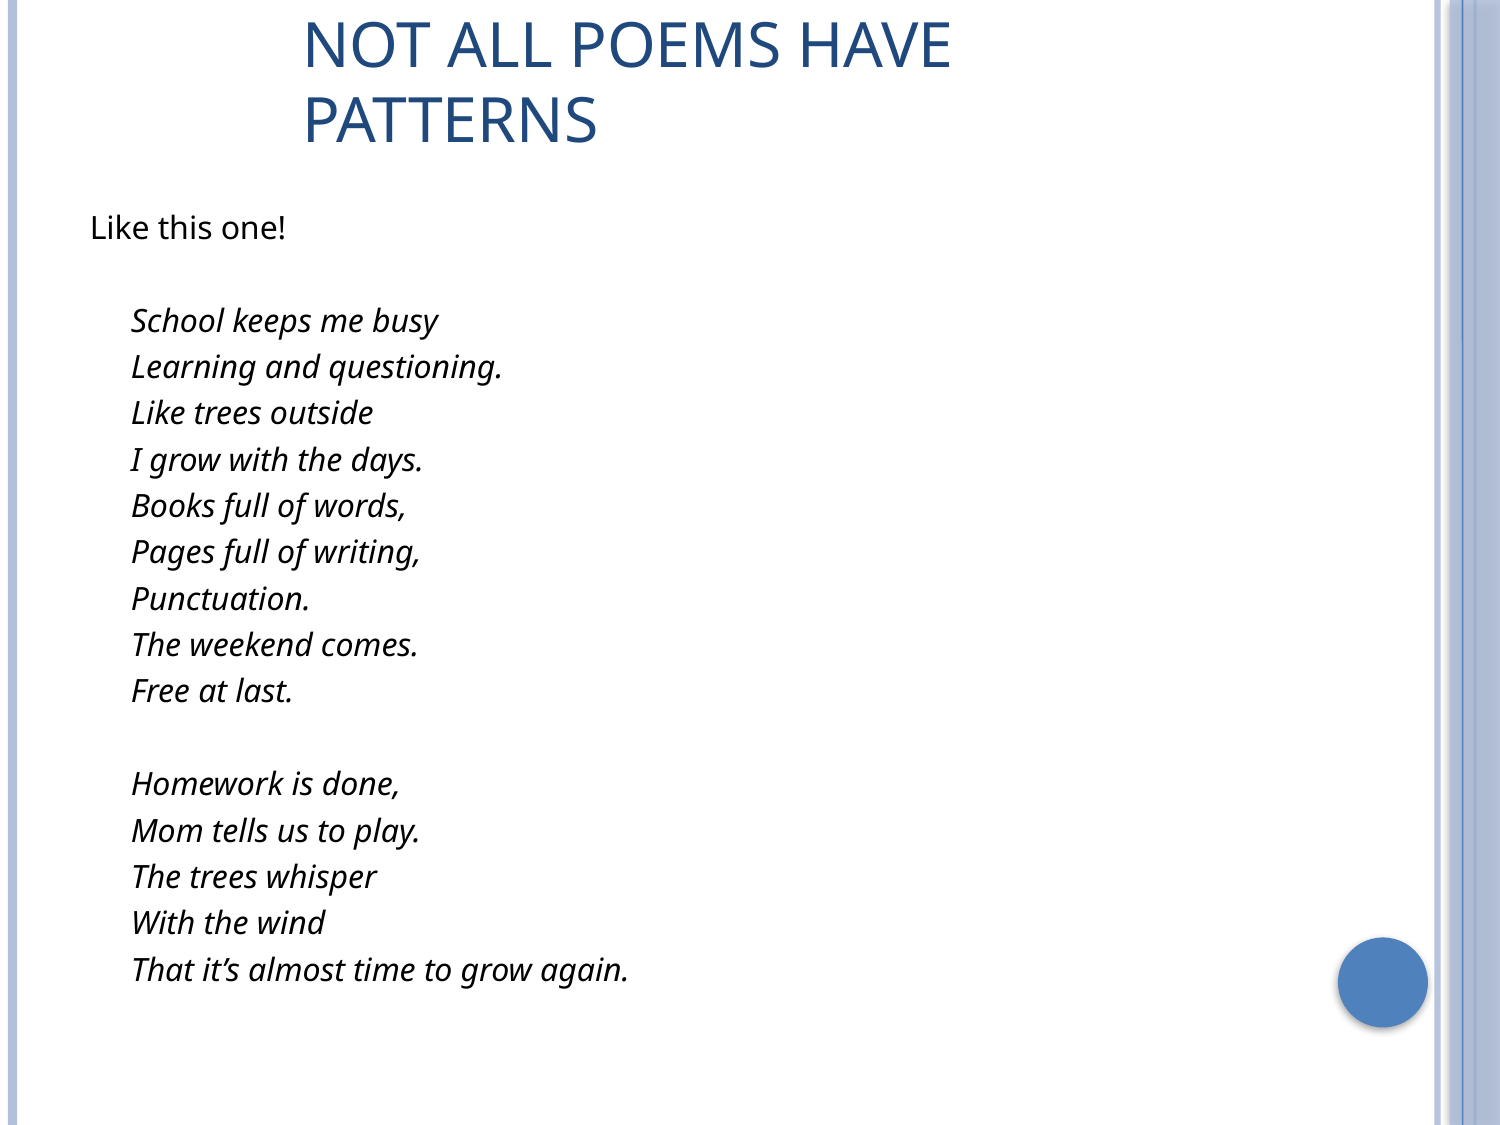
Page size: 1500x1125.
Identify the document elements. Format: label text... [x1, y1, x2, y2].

title Not all poems have patterns [287, 50, 1200, 163]
list Like this one! School keeps me busy Learning and questioning. Like trees outside I grow with the days. Books full of words, Pages full of writing, Punctuation. The weekend comes. Free at last. Homework is done, Mom tells us to play. The trees whisper With the wind That it’s almost time to grow again. [75, 200, 1300, 1000]
